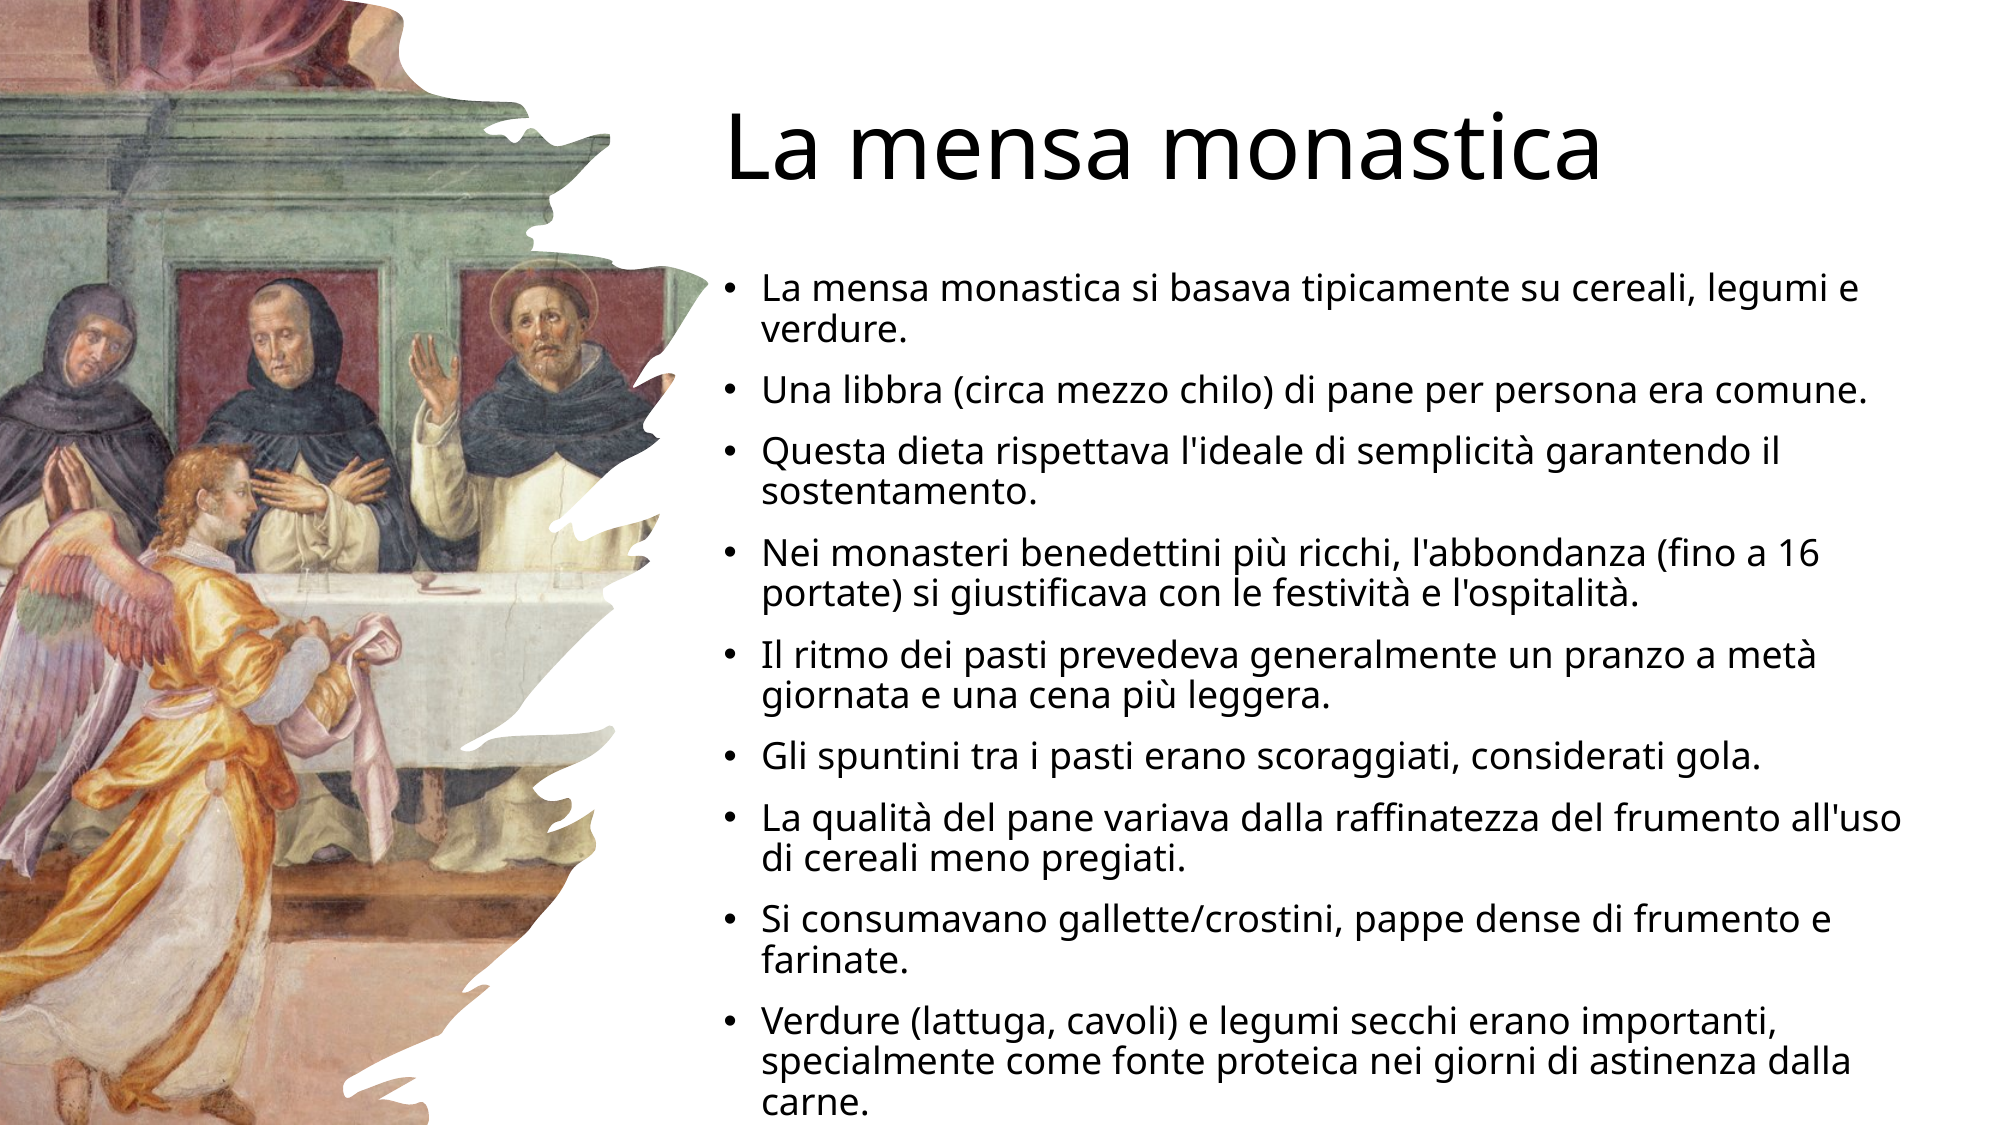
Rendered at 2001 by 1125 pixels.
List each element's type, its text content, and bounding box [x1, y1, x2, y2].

text_box [709, 0, 2000, 1125]
list La mensa monastica si basava tipicamente su cereali, legumi e verdure. Una libbra (circa mezzo chilo) di pane per persona era comune. Questa dieta rispettava l'ideale di semplicità garantendo il sostentamento. Nei monasteri benedettini più ricchi, l'abbondanza (fino a 16 portate) si giustificava con le festività e l'ospitalità. Il ritmo dei pasti prevedeva generalmente un pranzo a metà giornata e una cena più leggera. Gli spuntini tra i pasti erano scoraggiati, considerati gola. La qualità del pane variava dalla raffinatezza del frumento all'uso di cereali meno pregiati. Si consumavano gallette/crostini, pappe dense di frumento e farinate. Verdure (lattuga, cavoli) e legumi secchi erano importanti, specialmente come fonte proteica nei giorni di astinenza dalla carne. [709, 261, 1946, 1014]
title La mensa monastica [709, 1, 1946, 261]
picture [0, 0, 709, 1125]
